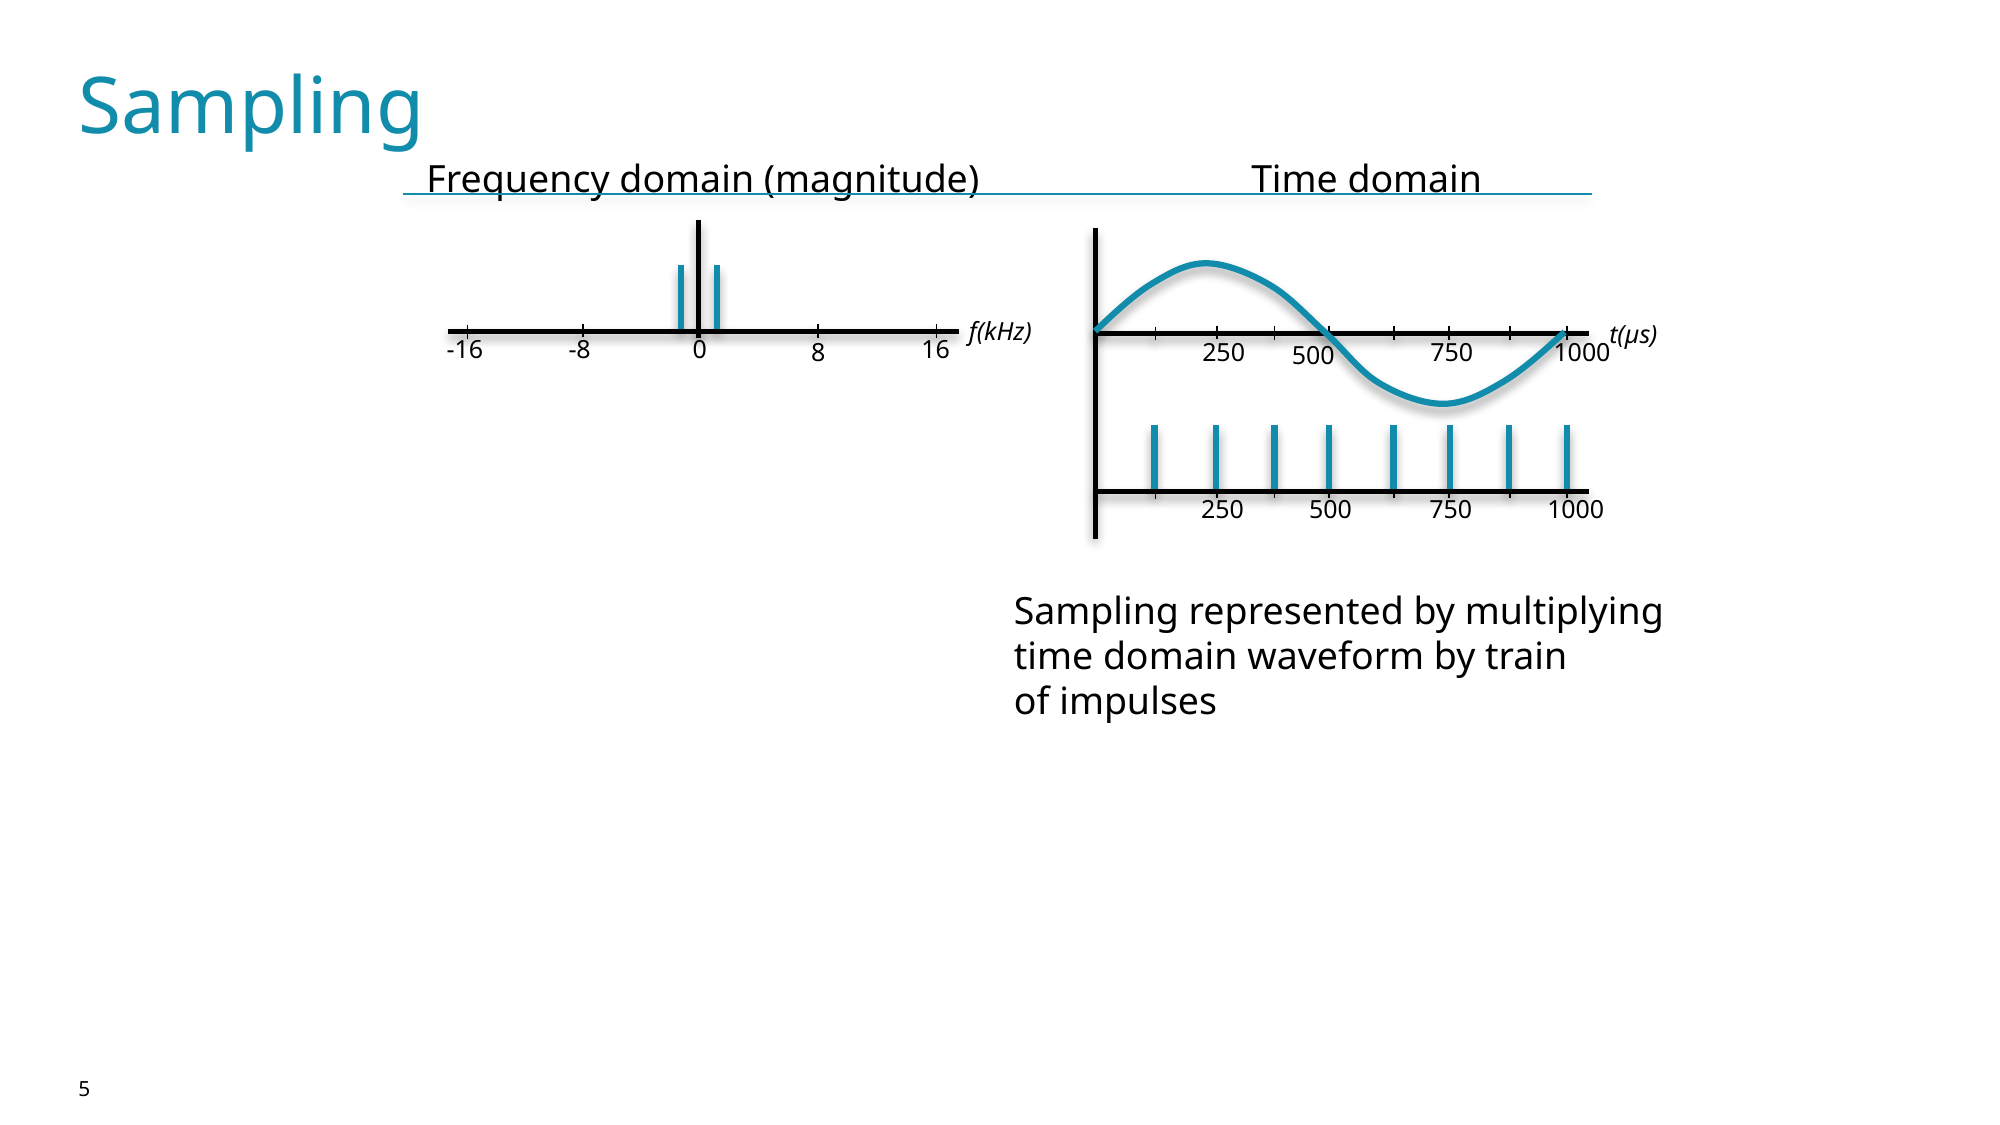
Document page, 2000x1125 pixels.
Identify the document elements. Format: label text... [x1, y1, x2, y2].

title Sampling [78, 55, 1910, 150]
text_box Frequency domain (magnitude) [411, 147, 995, 193]
text_box [411, 197, 995, 202]
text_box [446, 220, 1686, 540]
text_box Time domain [1236, 147, 1498, 192]
text_box Sampling represented by multiplying time domain waveform by train of impulses [999, 579, 1680, 729]
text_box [1236, 197, 1498, 202]
